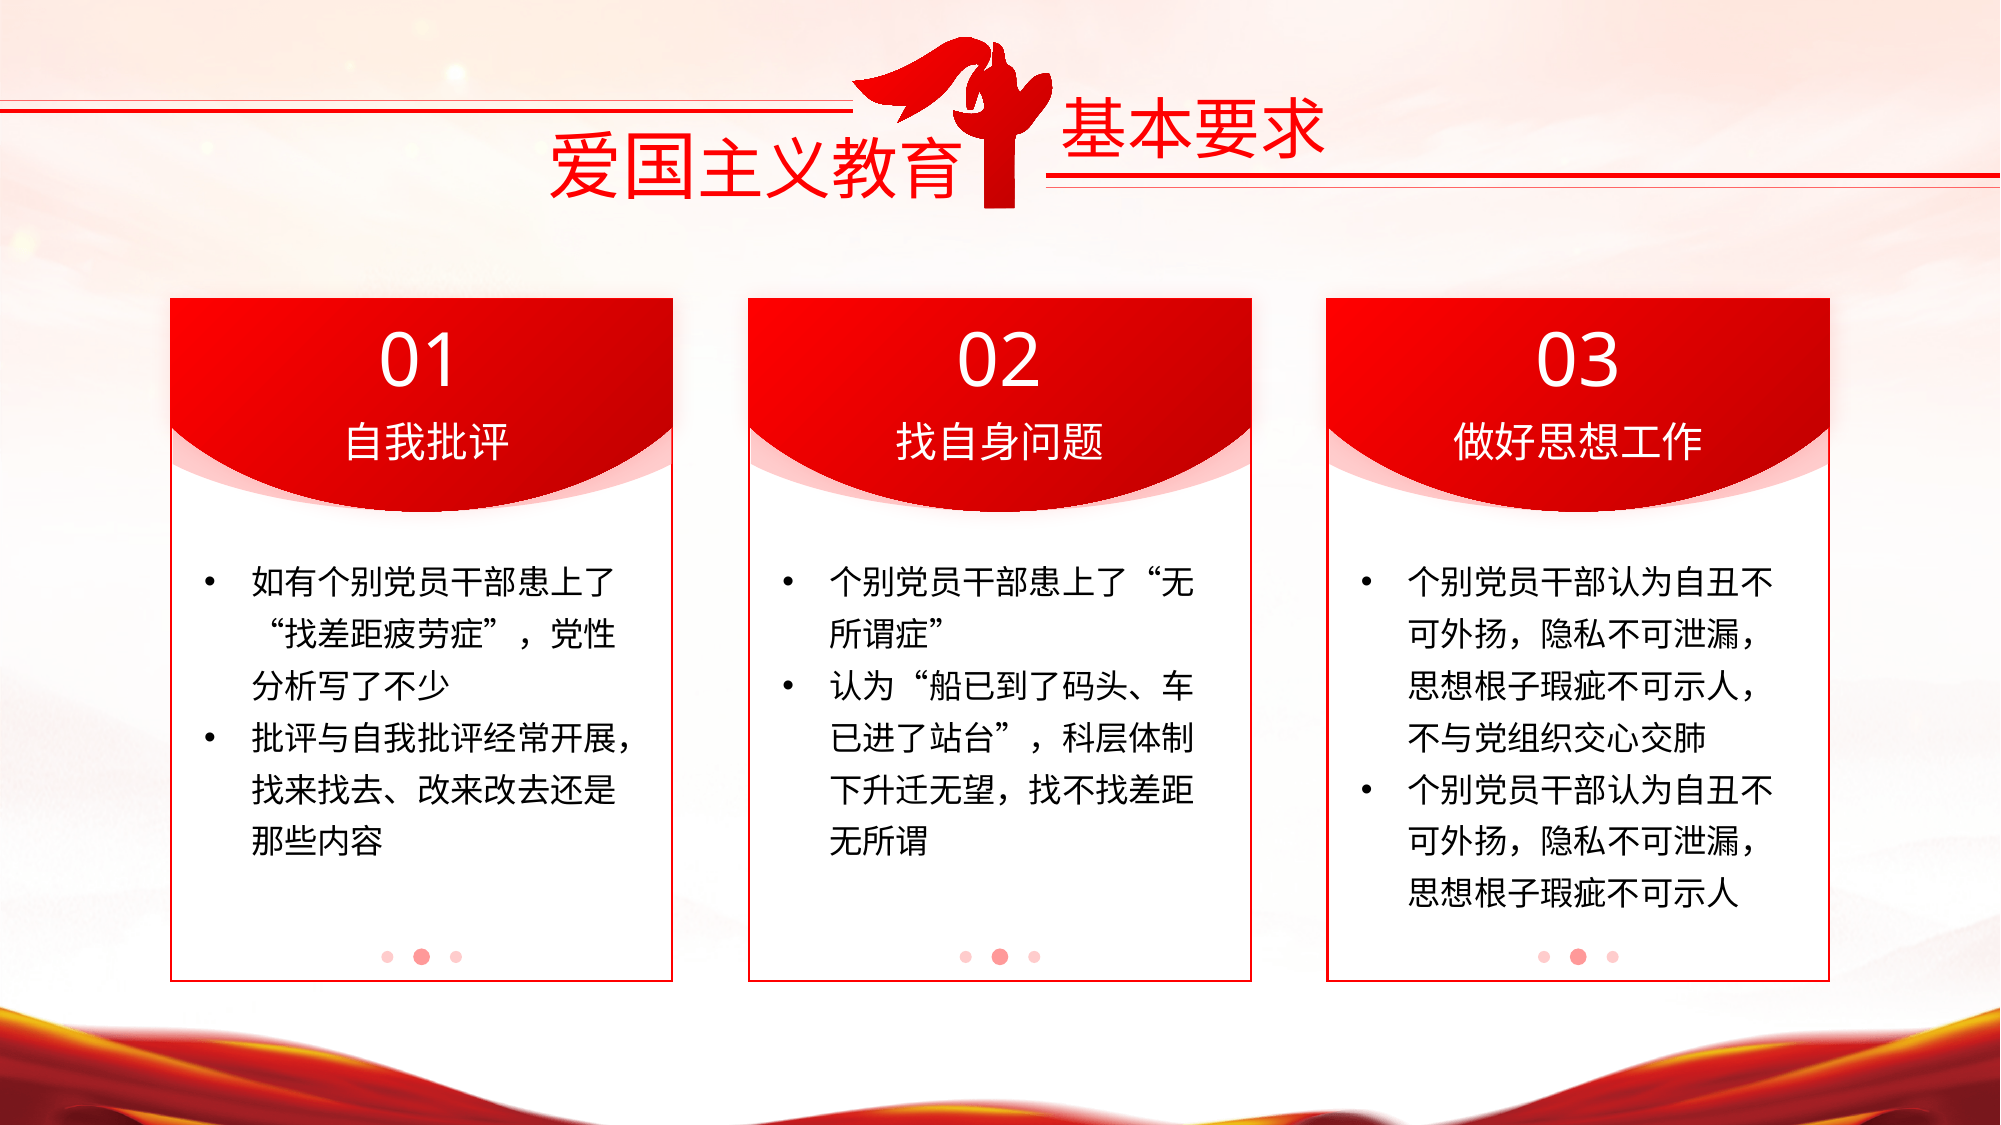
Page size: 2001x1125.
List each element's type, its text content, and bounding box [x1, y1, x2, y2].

text_box 找自身问题 [829, 409, 1171, 472]
text_box [380, 949, 395, 965]
text_box [448, 949, 464, 965]
text_box [1536, 949, 1552, 965]
text_box 基本要求 [1045, 79, 1889, 173]
text_box [169, 298, 674, 513]
text_box [1708, 439, 1830, 502]
text_box [852, 37, 1051, 209]
text_box [1027, 949, 1042, 965]
text_box [990, 947, 1010, 967]
text_box [1130, 440, 1251, 502]
picture [0, 969, 2000, 1125]
text_box 爱国主义教育 [533, 111, 984, 216]
text_box [1568, 947, 1588, 967]
text_box 个别党员干部认为自丑不可外扬，隐私不可泄漏，思想根子瑕疵不可示人，不与党组织交心交肺 个别党员干部认为自丑不可外扬，隐私不可泄漏，思想根子瑕疵不可示人 [1360, 543, 1796, 919]
text_box [1326, 298, 1831, 513]
text_box [1328, 436, 1460, 504]
text_box [749, 435, 882, 504]
text_box 个别党员干部患上了“无所谓症” 认为“船已到了码头、车已进了站台”，科层体制下升迁无望，找不找差距无所谓 [782, 543, 1218, 867]
text_box [171, 429, 373, 511]
text_box [958, 949, 973, 965]
text_box [170, 429, 673, 969]
text_box [748, 298, 1252, 513]
text_box [1605, 949, 1620, 965]
text_box 自我批评 [307, 409, 546, 472]
text_box 01 [378, 305, 465, 408]
text_box [459, 429, 673, 512]
text_box [0, 108, 2000, 969]
text_box [1326, 434, 1830, 969]
text_box 03 [1535, 305, 1622, 408]
text_box [412, 947, 432, 967]
text_box 如有个别党员干部患上了“找差距疲劳症”，党性分析写了不少 批评与自我批评经常开展，找来找去、改来改去还是那些内容 [204, 543, 640, 867]
text_box 02 [956, 305, 1043, 408]
text_box [748, 434, 1252, 969]
text_box 做好思想工作 [1421, 409, 1736, 472]
text_box [0, 0, 2000, 173]
